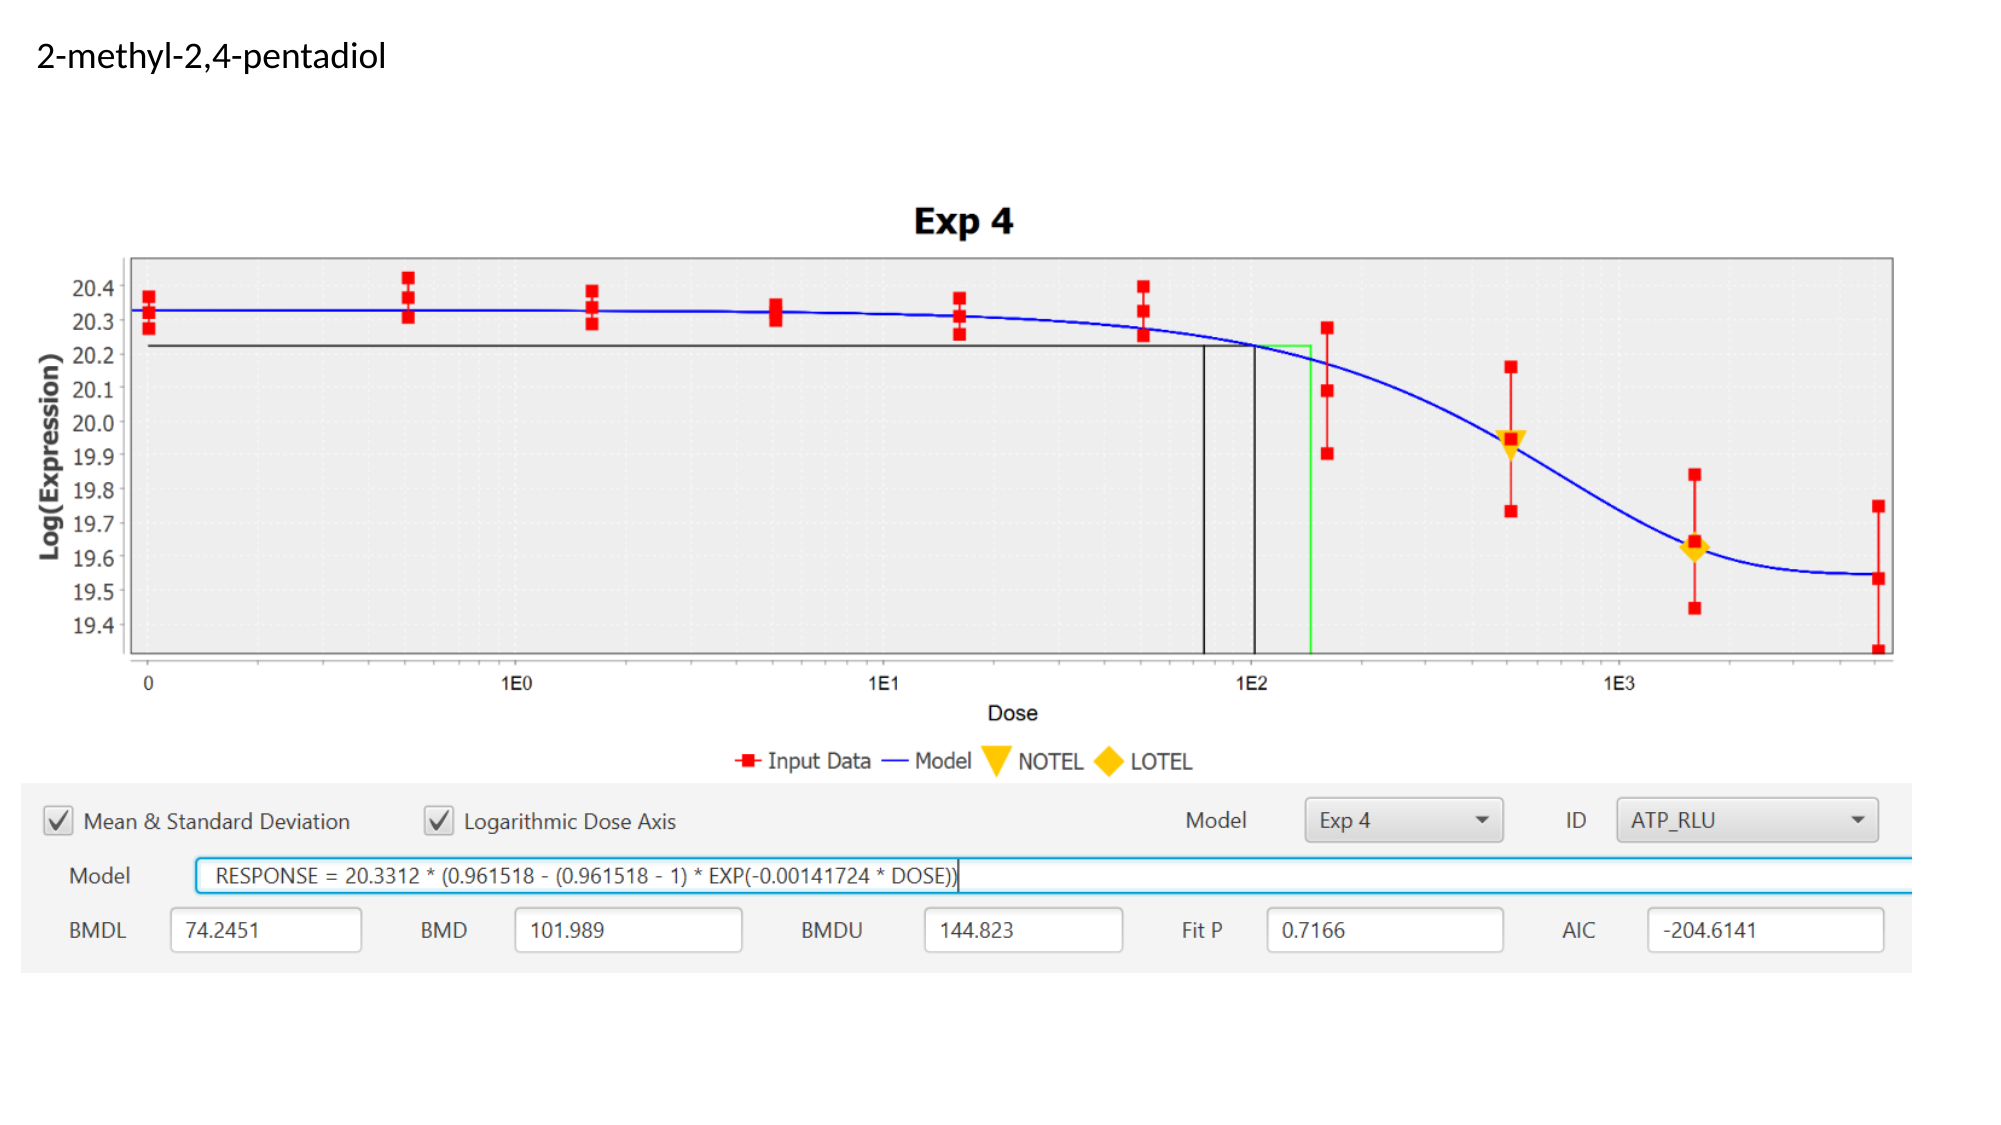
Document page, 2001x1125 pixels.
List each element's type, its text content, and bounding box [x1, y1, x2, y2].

text_box 2-methyl-2,4-pentadiol [21, 23, 1444, 83]
picture [21, 197, 1912, 973]
